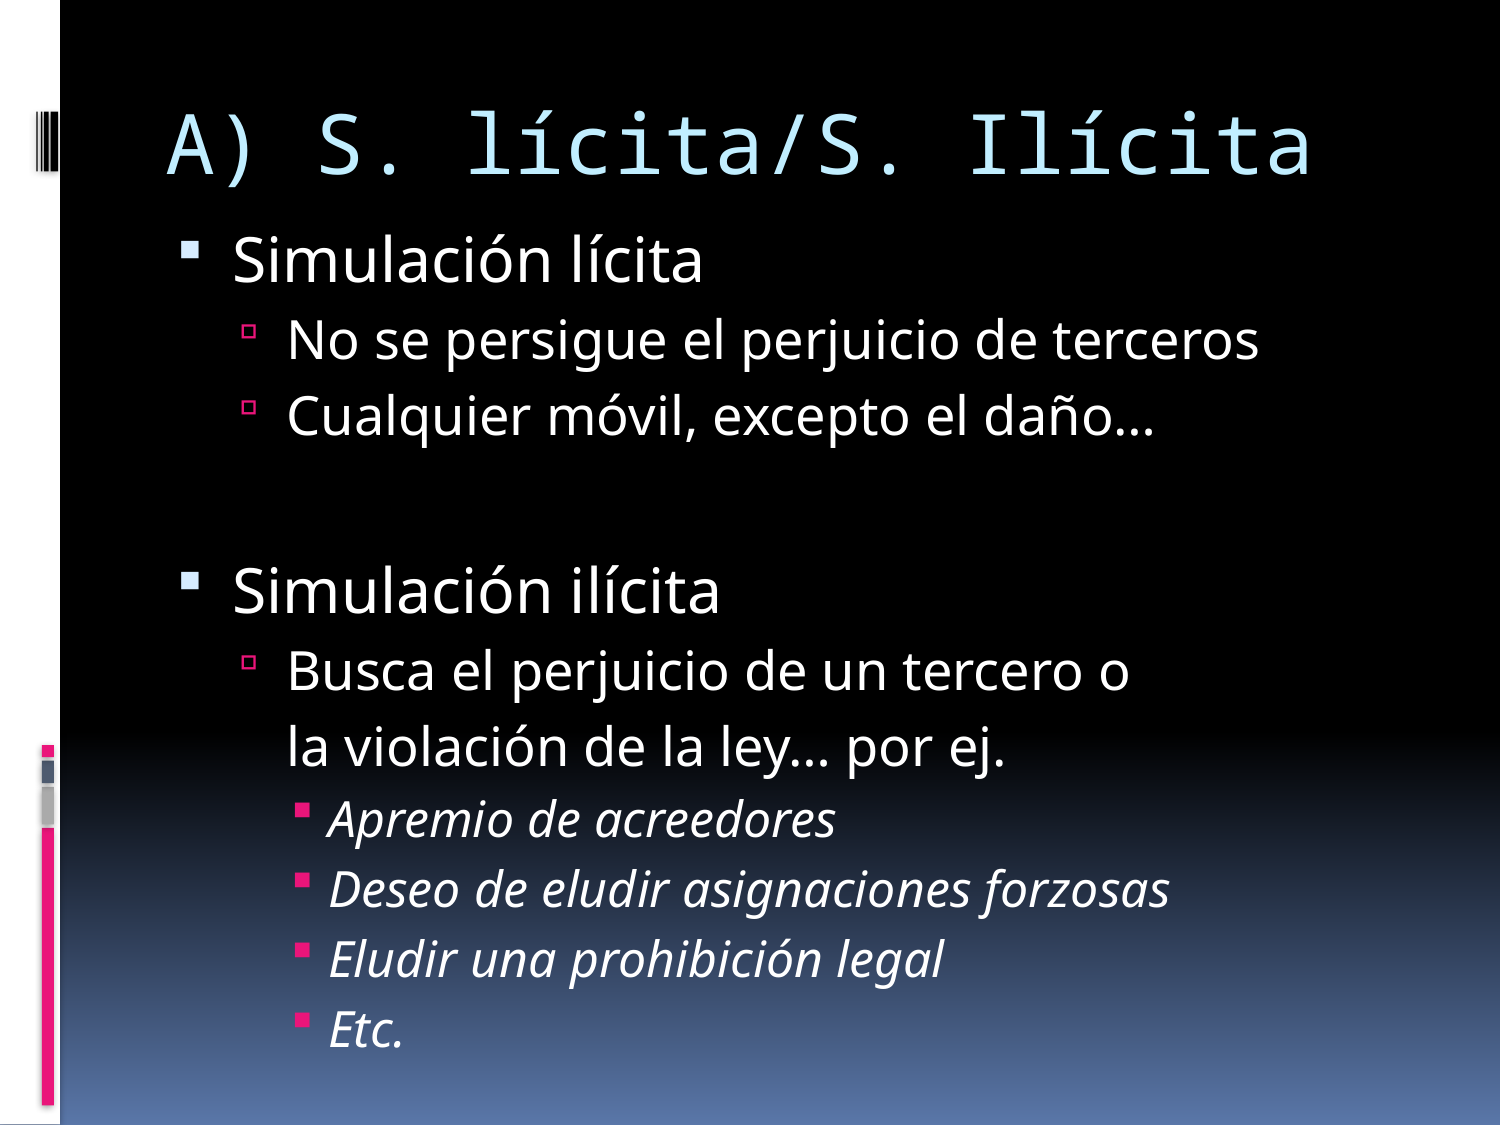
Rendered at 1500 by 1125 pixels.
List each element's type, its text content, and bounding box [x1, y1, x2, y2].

title A) S. lícita/S. Ilícita [149, 83, 1426, 212]
list Simulación lícita No se persigue el perjuicio de terceros Cualquier móvil, excepto el daño… Simulación ilícita Busca el perjuicio de un tercero o la violación de la ley… por ej. Apremio de acreedores Deseo de eludir asignaciones forzosas Eludir una prohibición legal Etc. [149, 212, 1426, 1043]
